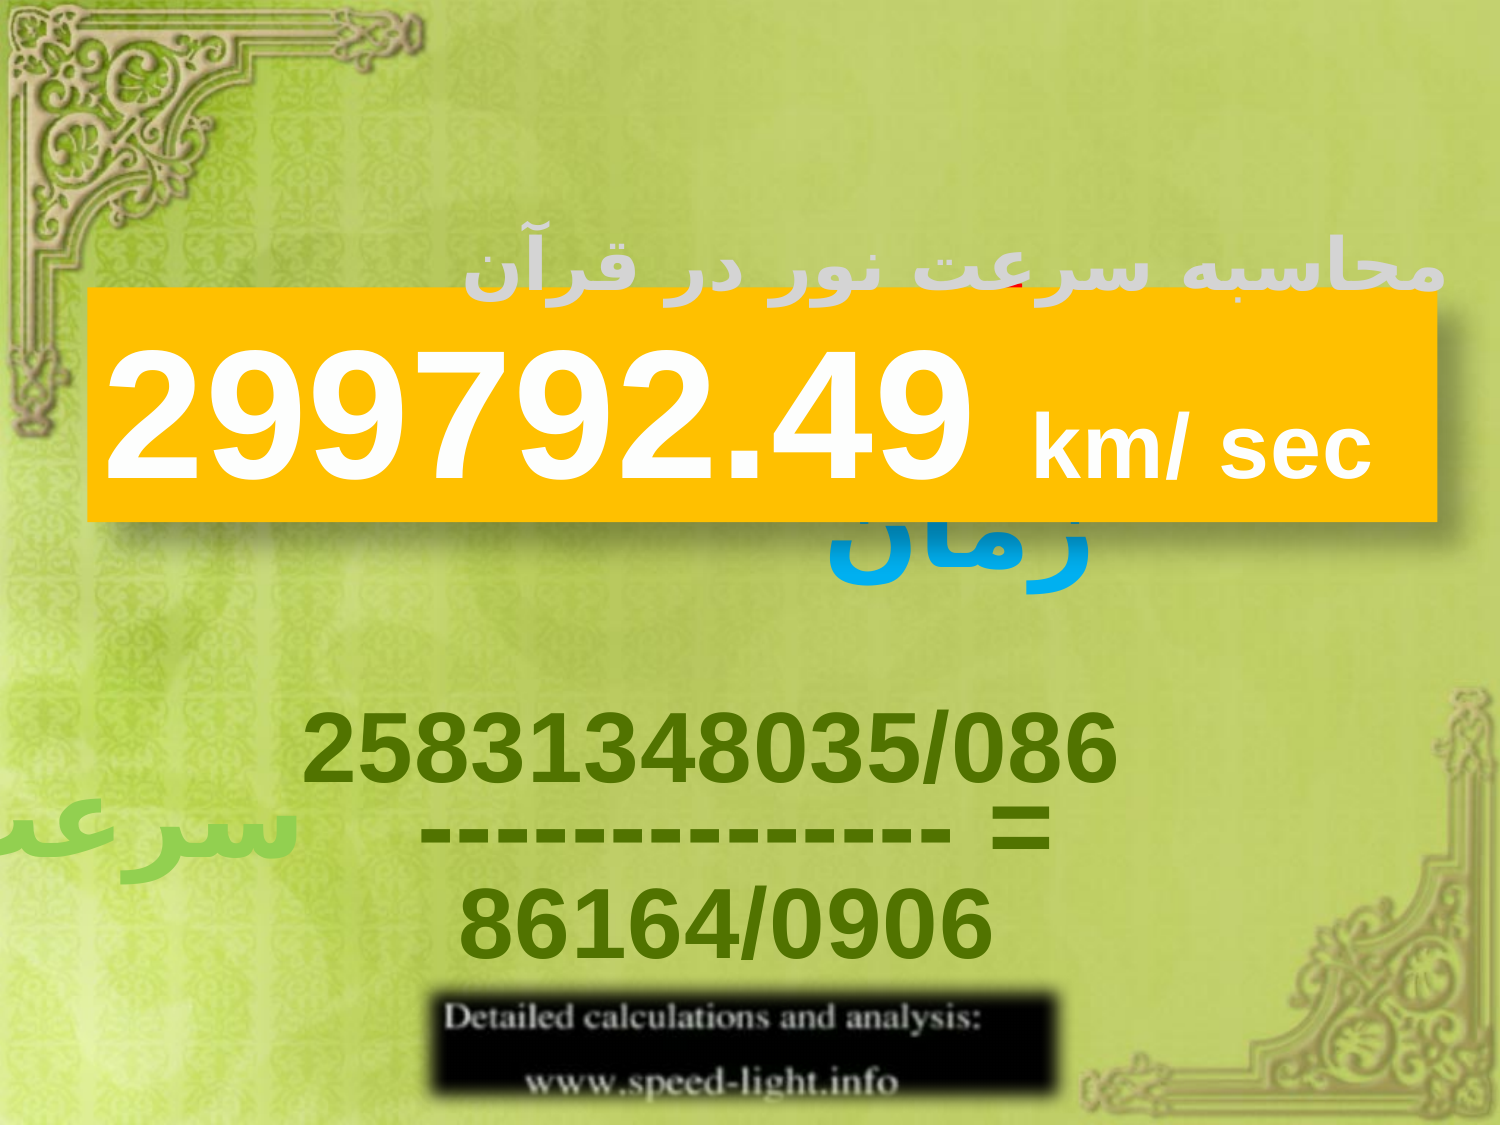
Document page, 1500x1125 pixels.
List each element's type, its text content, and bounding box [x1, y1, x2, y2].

text_box -------------- = [402, 745, 1071, 896]
picture [0, 0, 1500, 1125]
text_box 299792.49 km/ sec [1180, 313, 1438, 523]
text_box 299792.49 km/ sec [87, 287, 363, 523]
text_box 86164/0906 [443, 896, 1010, 973]
title محاسبه سرعت نور در قرآن [437, 124, 1474, 313]
text_box 25831348035/086 [286, 674, 1165, 930]
text_box سرعت [0, 737, 286, 888]
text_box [369, 249, 1176, 600]
